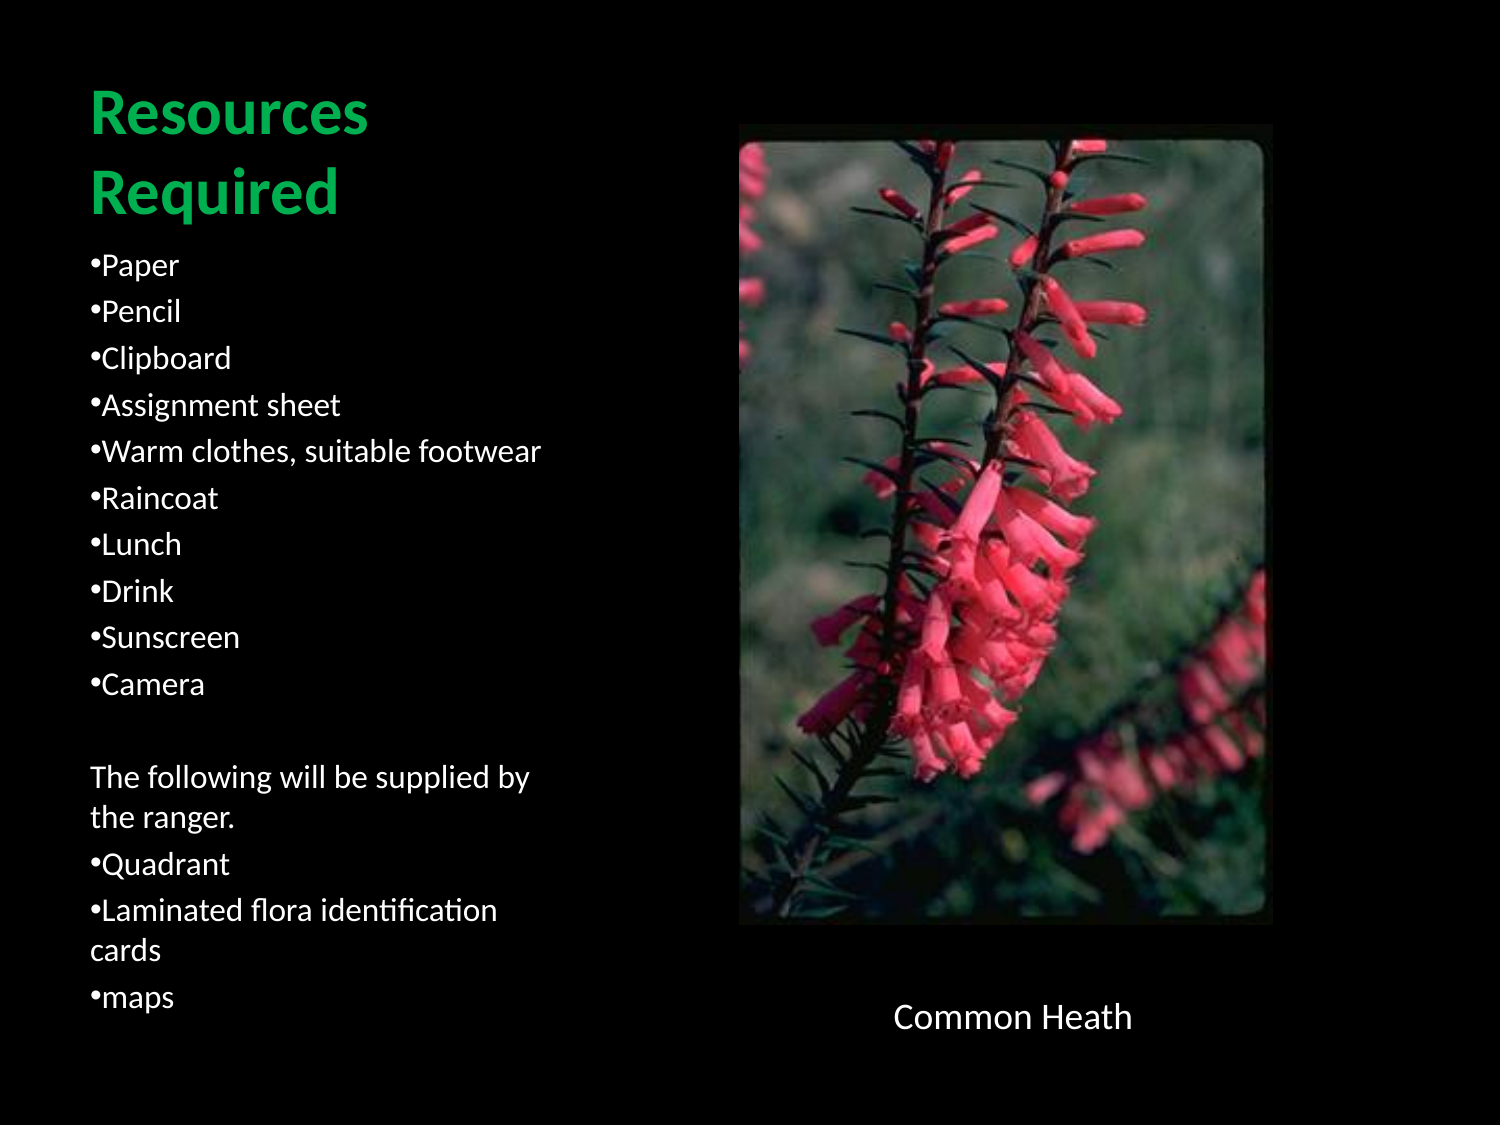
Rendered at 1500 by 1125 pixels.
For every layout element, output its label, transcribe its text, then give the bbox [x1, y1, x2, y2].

text_box Common Heath [878, 984, 1184, 1090]
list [738, 124, 1273, 926]
list Paper Pencil Clipboard Assignment sheet Warm clothes, suitable footwear Raincoat Lunch Drink Sunscreen Camera The following will be supplied by the ranger. Quadrant Laminated flora identification cards maps [75, 235, 569, 1005]
title Resources Required [75, 44, 569, 235]
